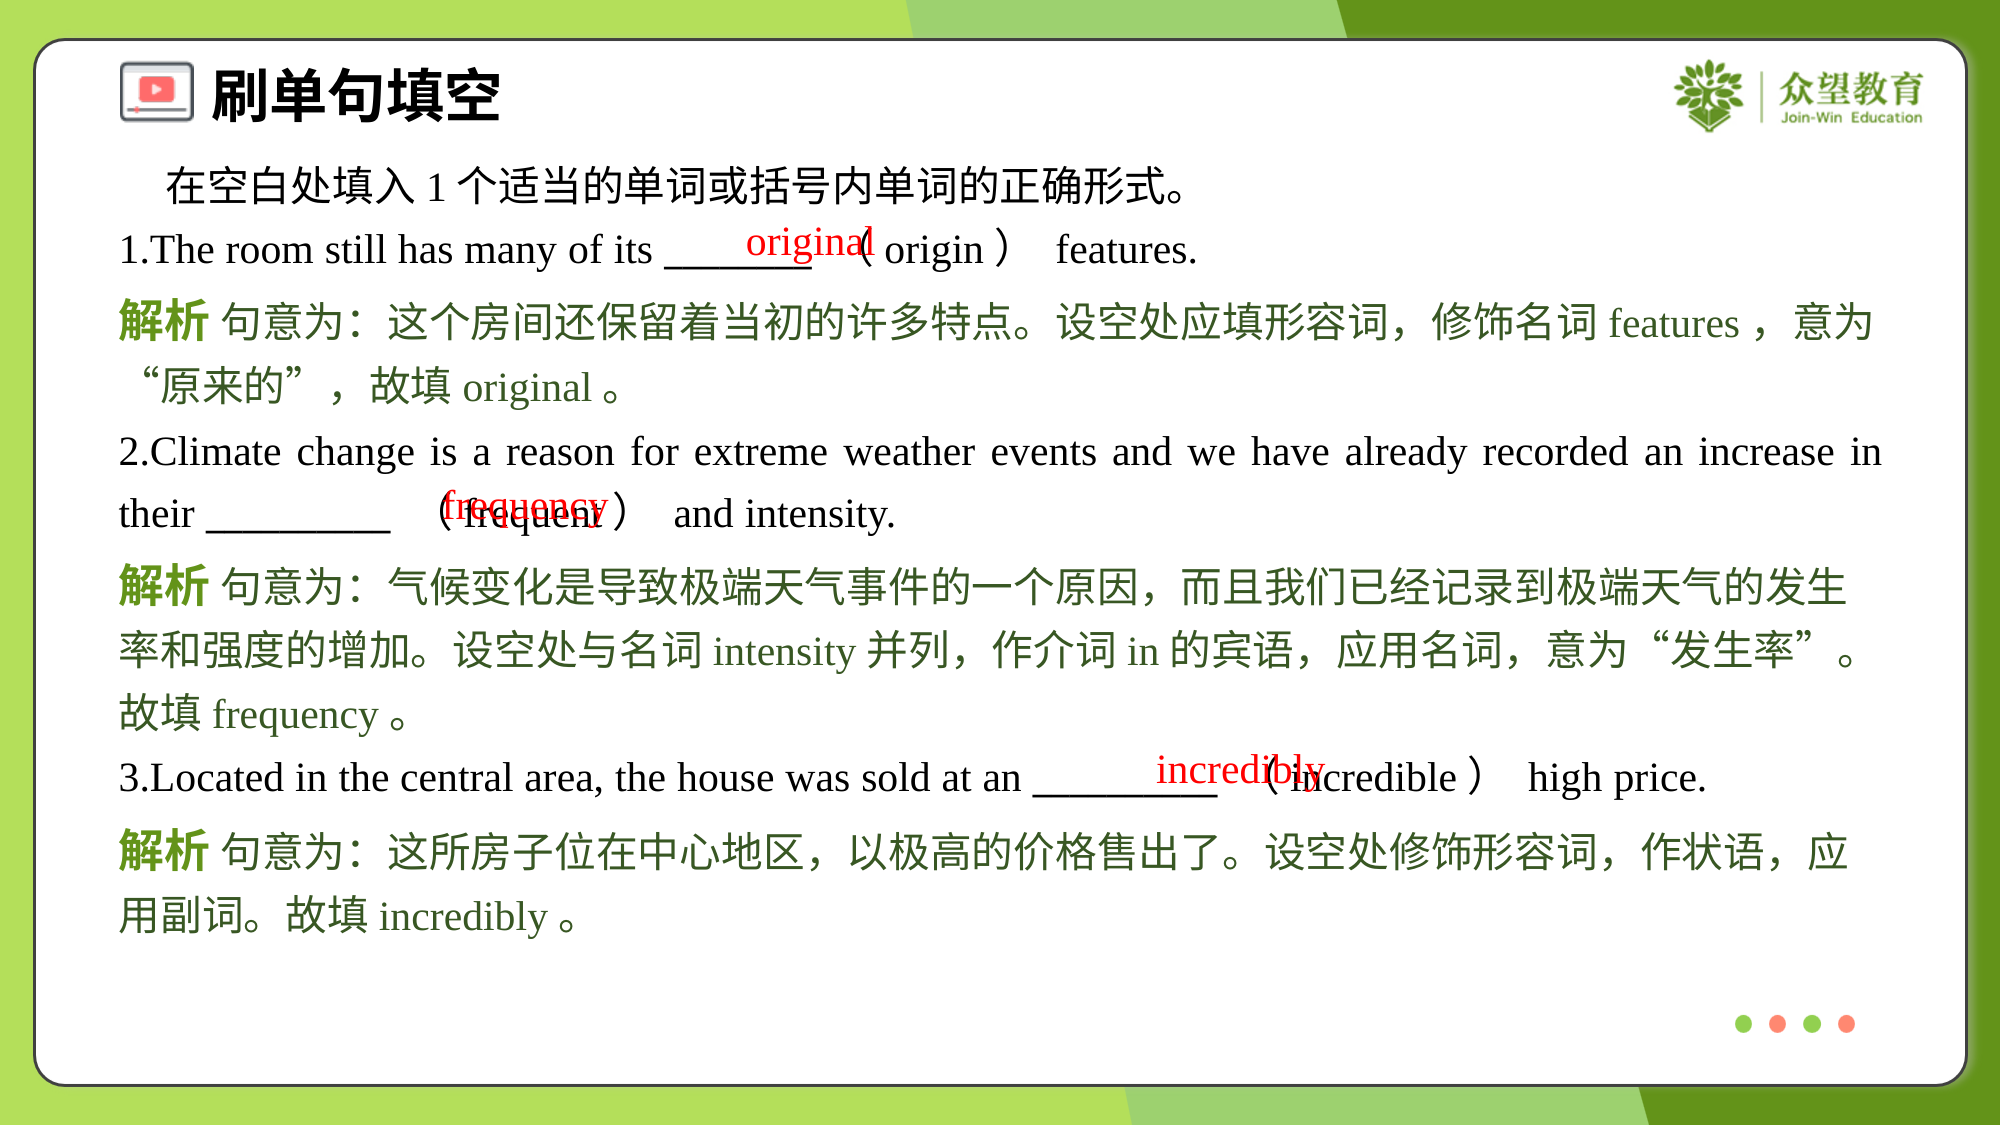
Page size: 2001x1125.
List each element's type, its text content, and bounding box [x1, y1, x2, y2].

text_box original [741, 201, 881, 259]
text_box 2.Climate change is a reason for extreme weather events and we have already recorded an increase in their __________ （frequent） and intensity. [118, 411, 1883, 531]
picture [0, 0, 2000, 1125]
text_box frequency [437, 465, 614, 523]
text_box 3.Located in the central area, the house was sold at an __________ （incredible） high price. [118, 737, 1883, 795]
text_box 解析 句意为：这所房子位在中心地区，以极高的价格售出了。设空处修饰形容词，作状语，应用副词。故填incredibly。 [118, 807, 1883, 934]
text_box incredibly [1152, 729, 1330, 788]
text_box 解析 句意为：气候变化是导致极端天气事件的一个原因，而且我们已经记录到极端天气的发生率和强度的增加。设空处与名词intensity并列，作介词in的宾语，应用名词，意为“发生率”。故填frequency。 [118, 542, 1883, 732]
text_box 解析 句意为：这个房间还保留着当初的许多特点。设空处应填形容词，修饰名词features，意为“原来的”，故填original。 [118, 278, 1883, 405]
text_box 在空白处填入1个适当的单词或括号内单词的正确形式。 1.The room still has many of its ________ （origin） features. [118, 146, 1883, 267]
